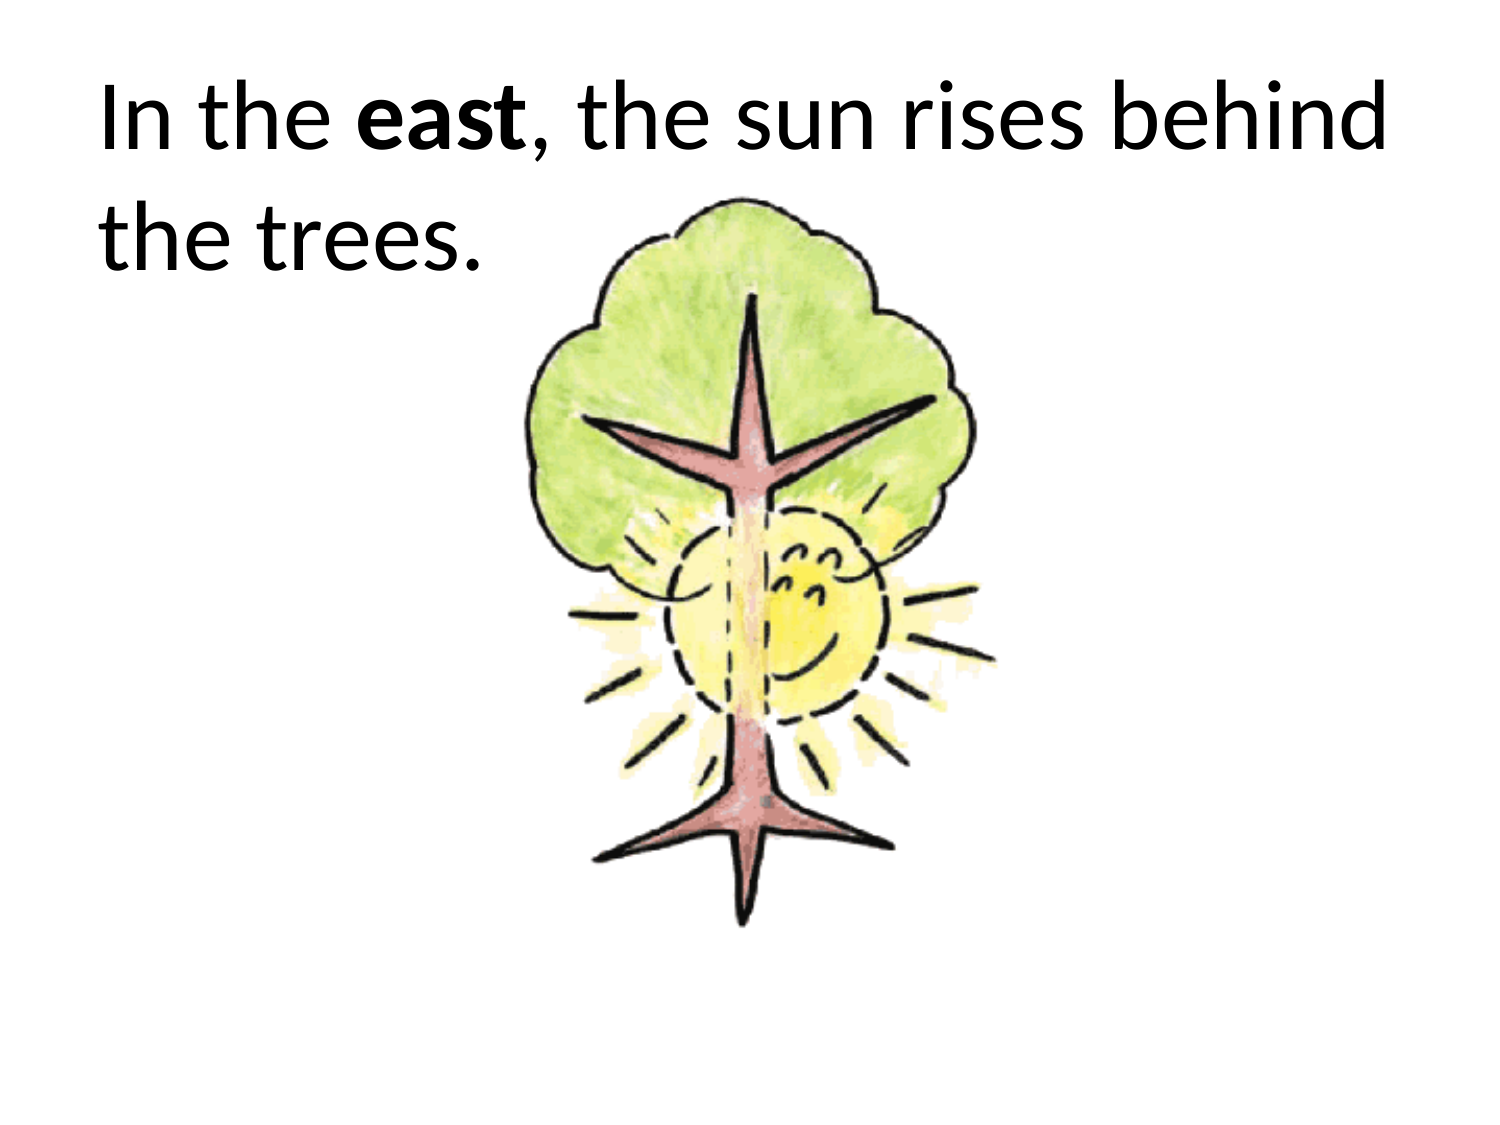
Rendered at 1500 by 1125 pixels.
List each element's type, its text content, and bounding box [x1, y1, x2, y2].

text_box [480, 176, 1019, 949]
text_box In the east, the sun rises behind the trees. [82, 42, 1436, 298]
